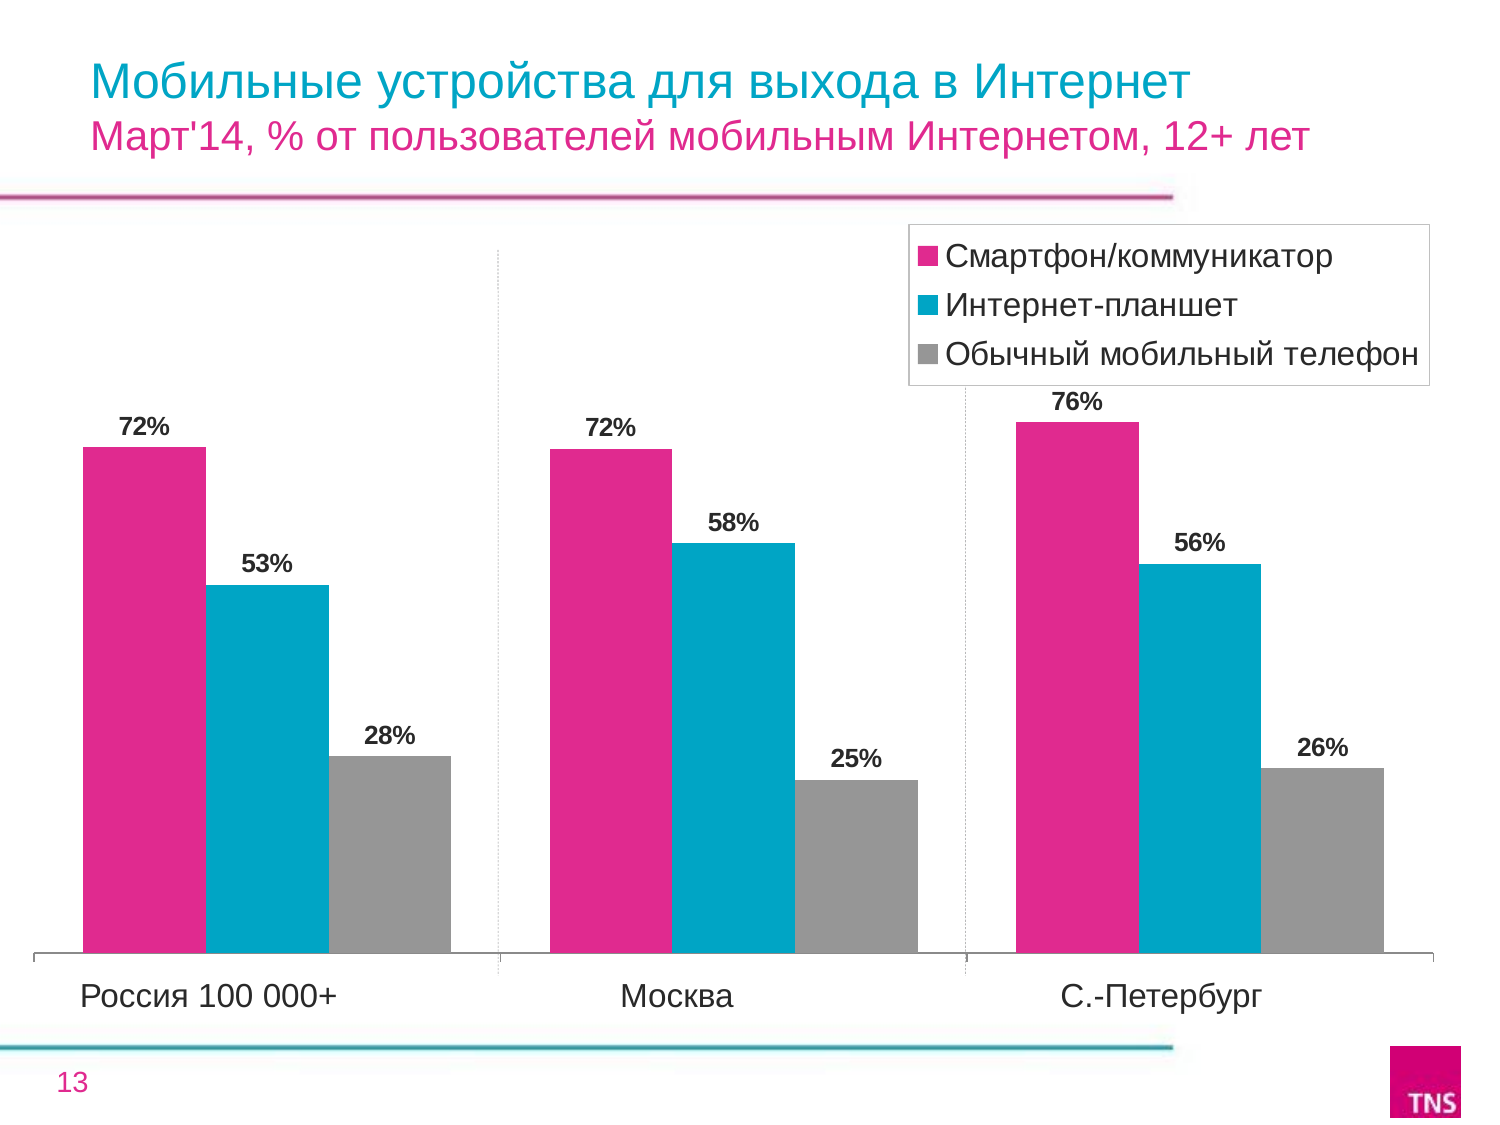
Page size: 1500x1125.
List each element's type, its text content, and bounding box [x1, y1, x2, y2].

slide_number 13 [40, 1066, 392, 1125]
title Мобильные устройства для выхода в Интернет Март'14, % от пользователей мобильным Интернетом, 12+ лет [74, 20, 1460, 188]
chart [31, 222, 1435, 1060]
picture [0, 0, 1500, 1125]
